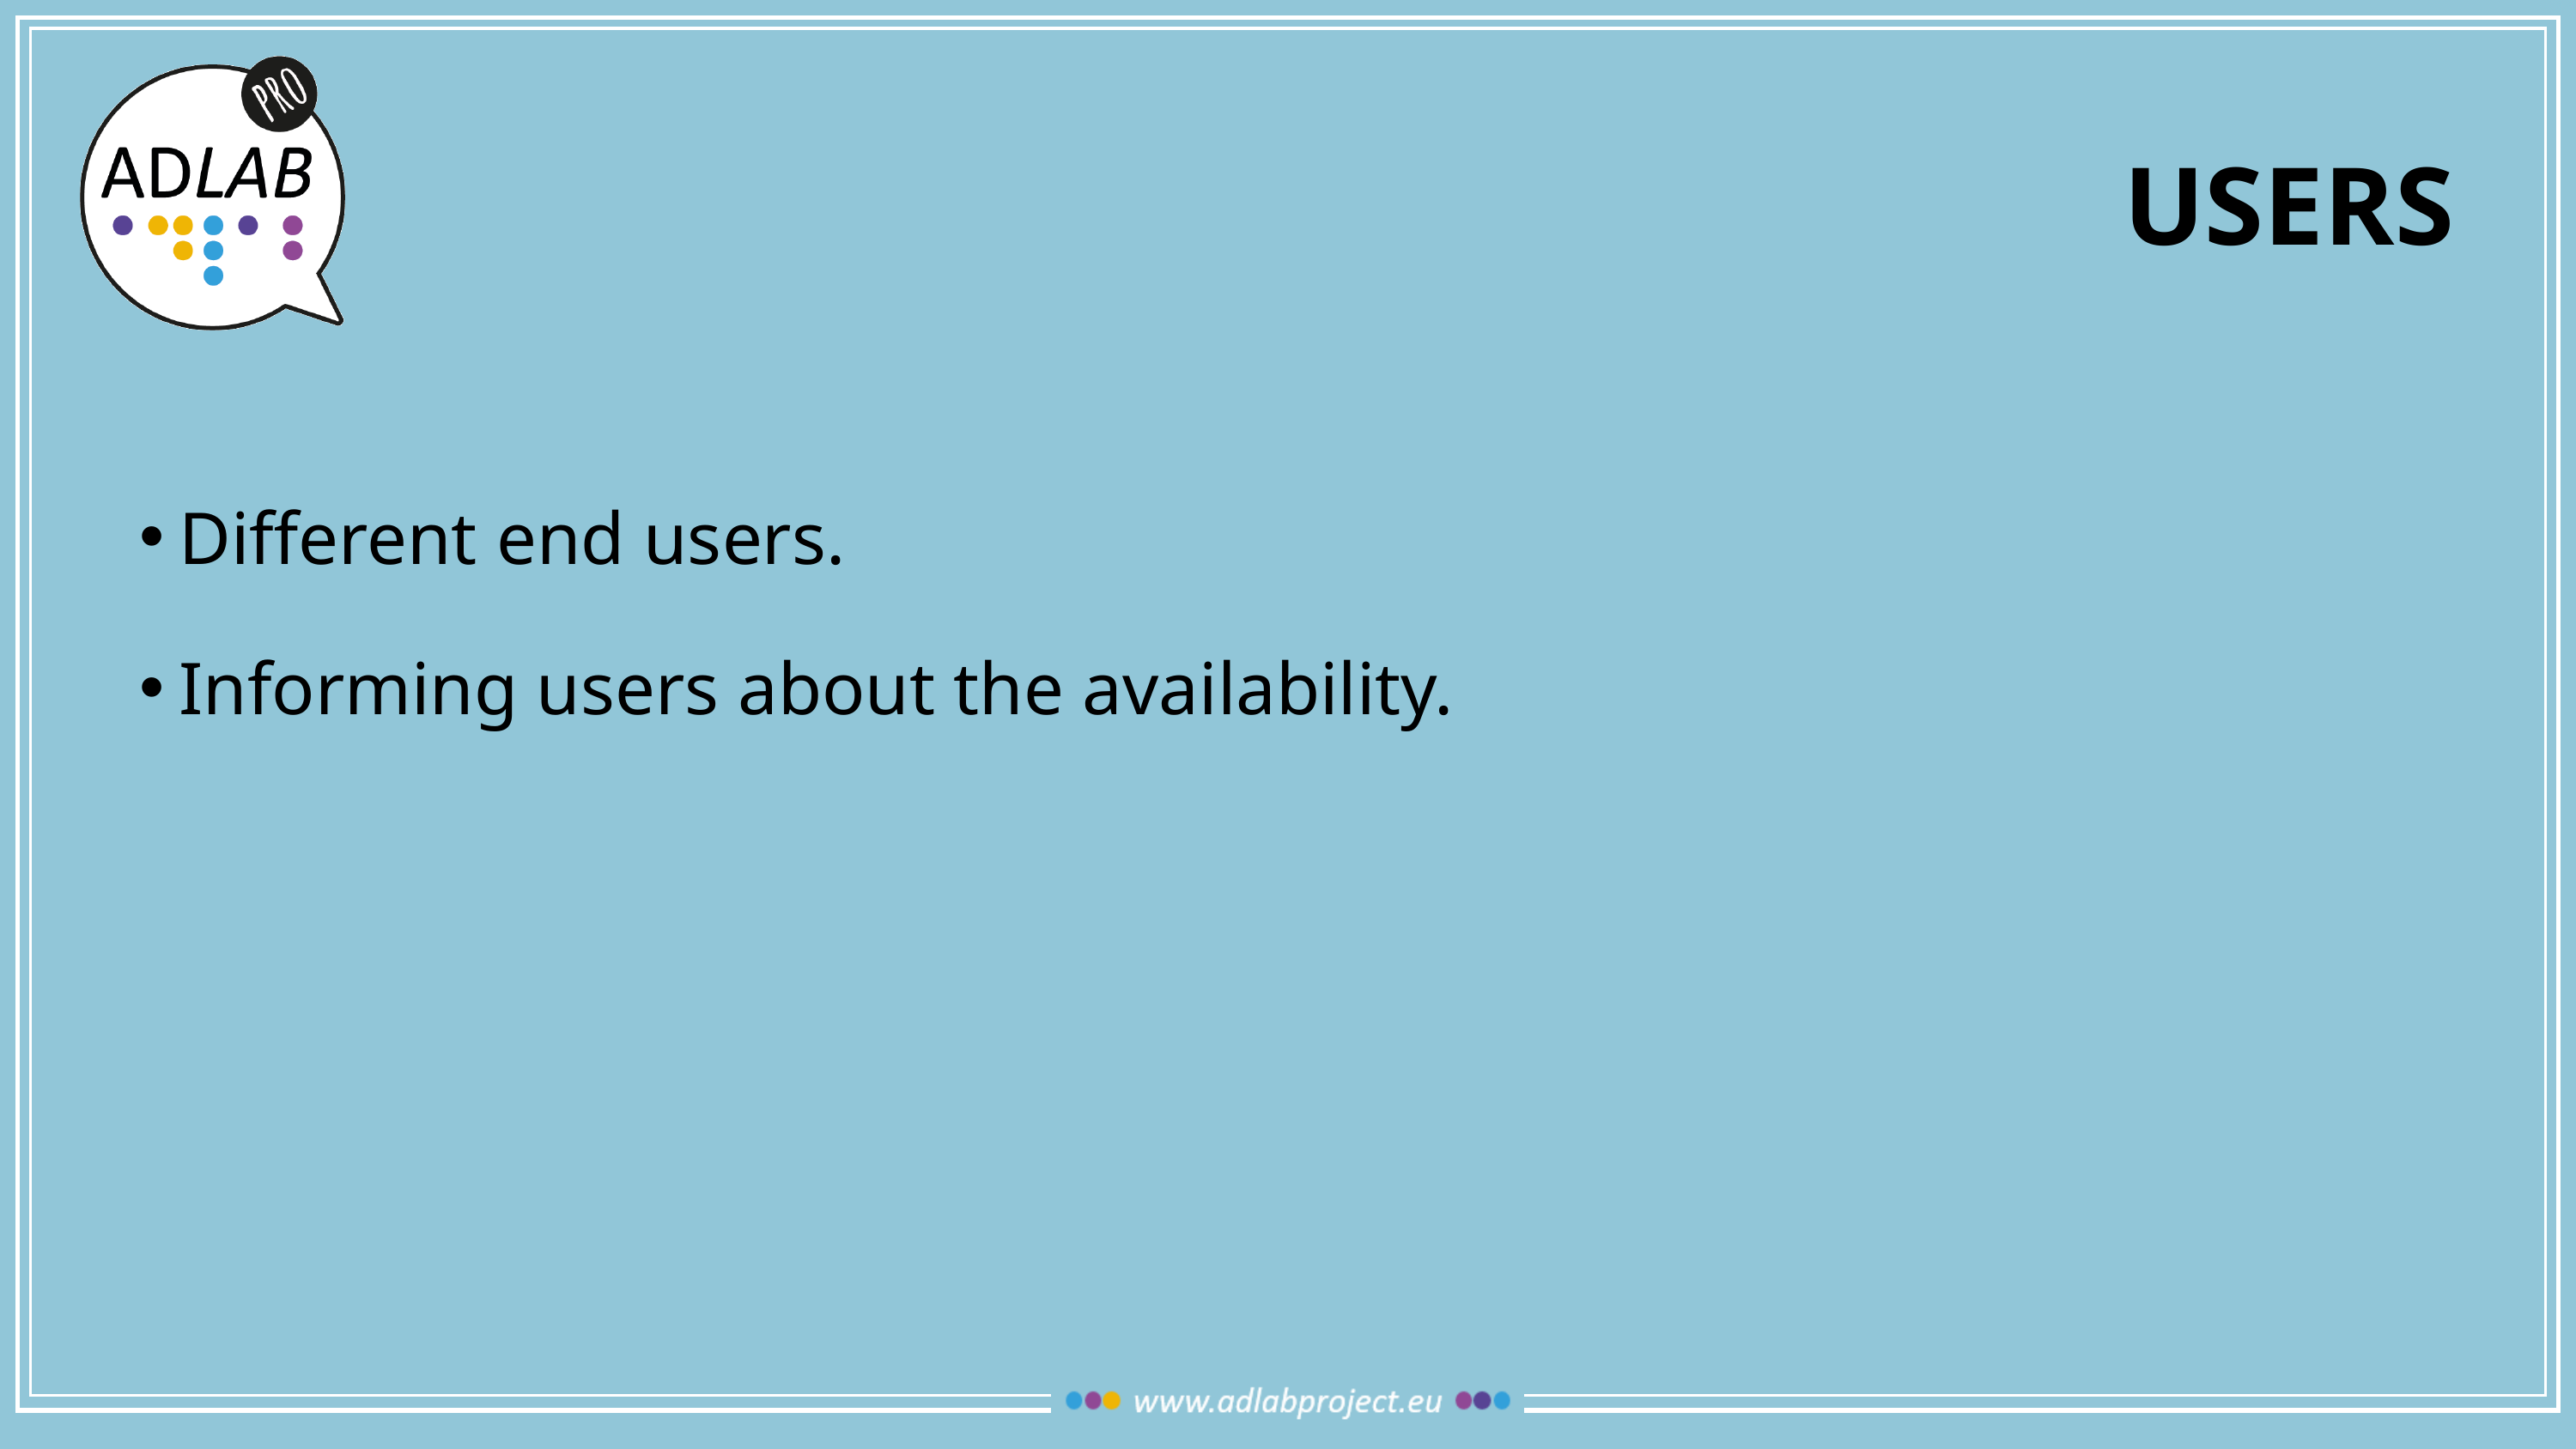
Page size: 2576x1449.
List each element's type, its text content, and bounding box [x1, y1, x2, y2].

list Different end users. Informing users about the availability. [126, 443, 2112, 1099]
picture [72, 49, 353, 330]
title USERS [384, 70, 2467, 351]
picture [1051, 1378, 1524, 1429]
